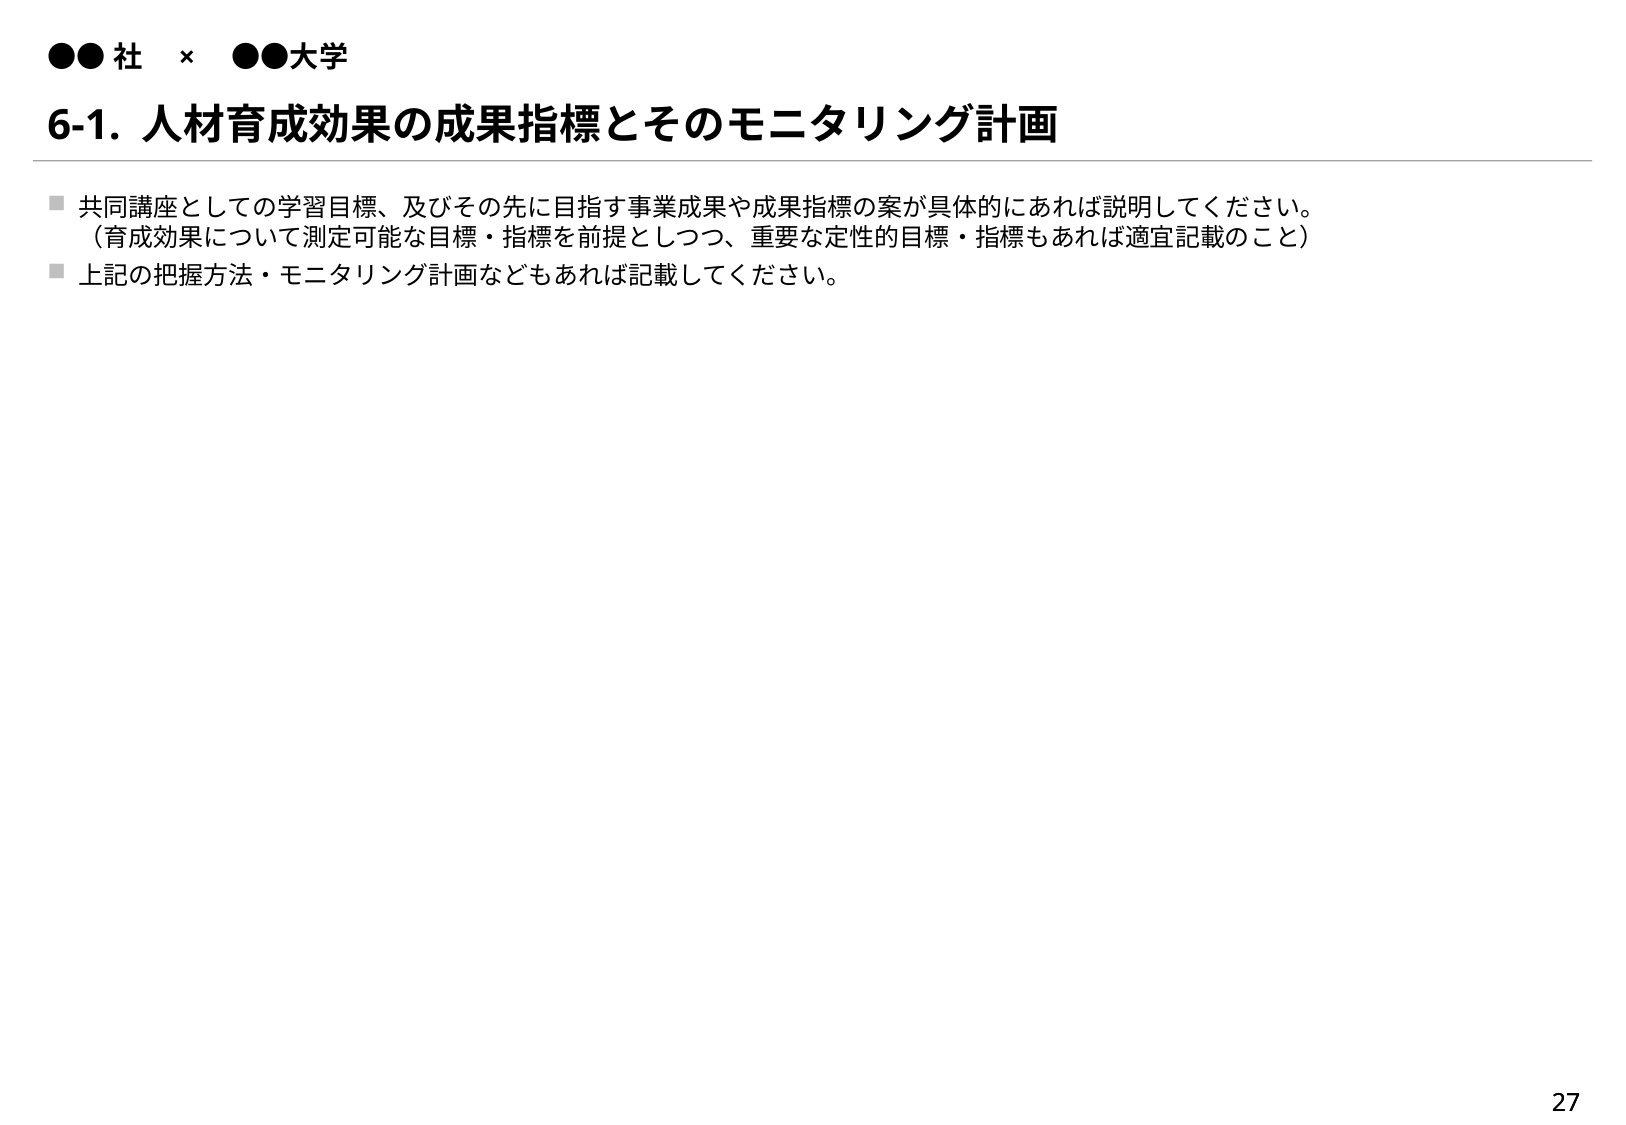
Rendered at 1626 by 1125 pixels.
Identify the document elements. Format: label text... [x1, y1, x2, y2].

title ●●社 × ●●大学 [32, 30, 1593, 89]
list 共同講座としての学習目標、及びその先に目指す事業成果や成果指標の案が具体的にあれば説明してください。 （育成効果について測定可能な目標・指標を前提としつつ、重要な定性的目標・指標もあれば適宜記載のこと） 上記の把握方法・モニタリング計画などもあれば記載してください。 [32, 184, 1593, 837]
list 6-1. 人材育成効果の成果指標とそのモニタリング計画 [32, 89, 1593, 155]
